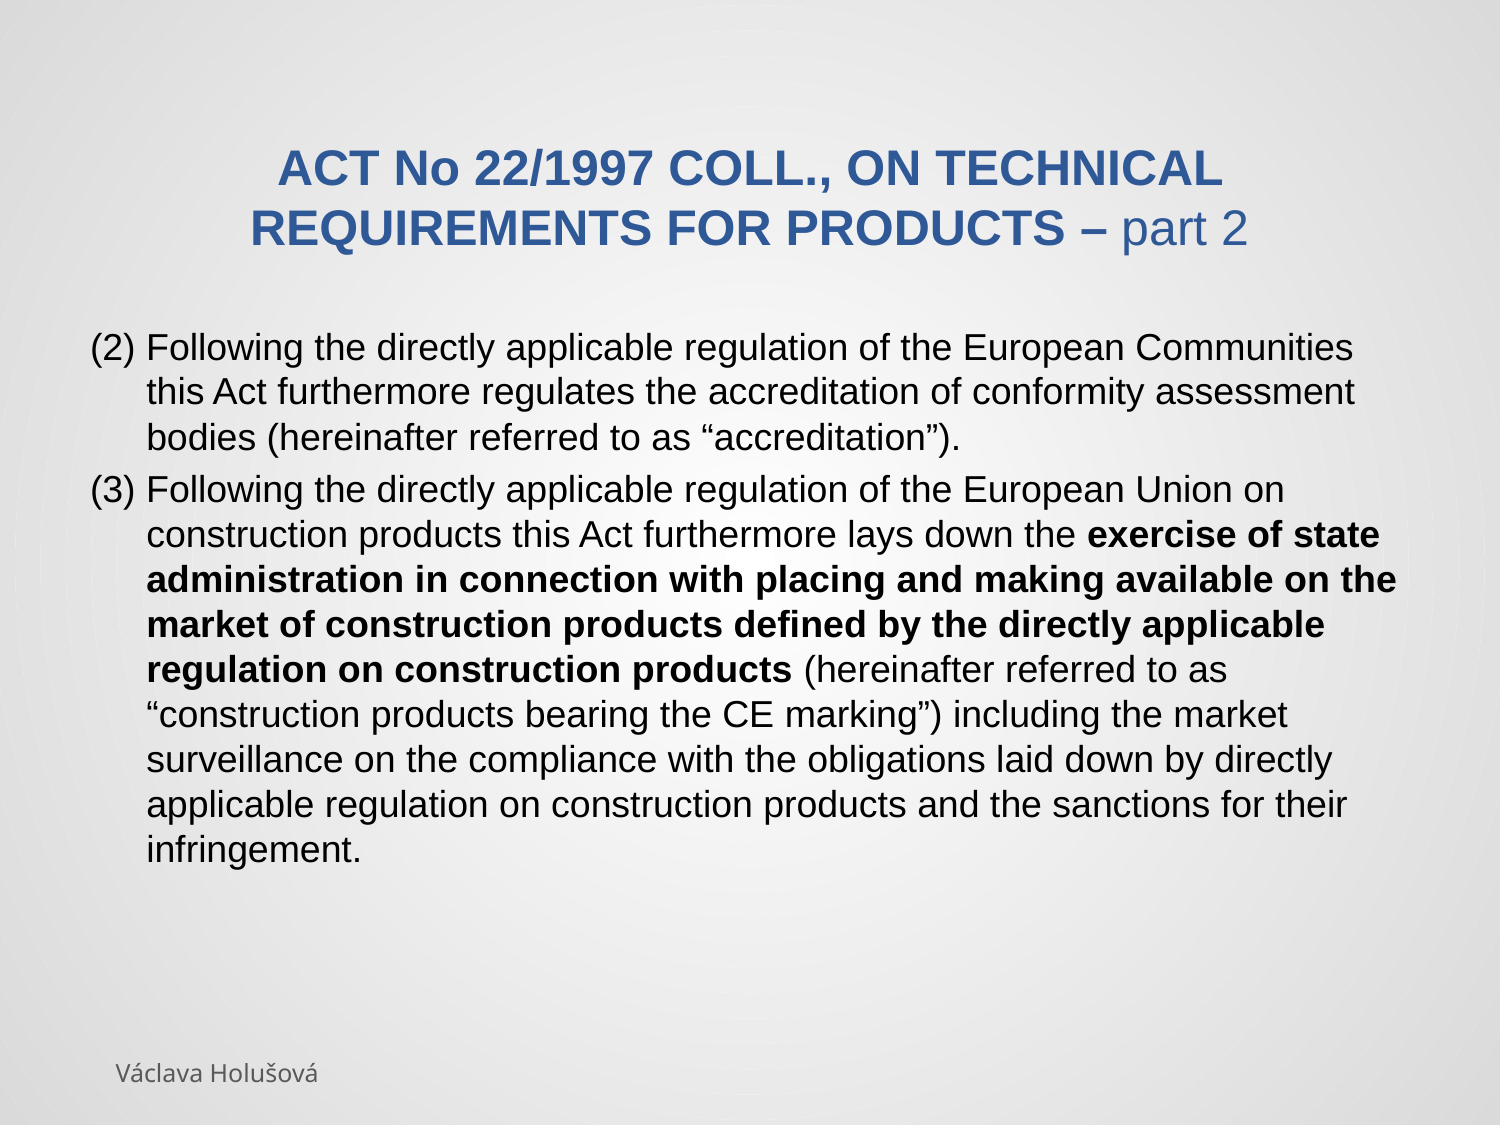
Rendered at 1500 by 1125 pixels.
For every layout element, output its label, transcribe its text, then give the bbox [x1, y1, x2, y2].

footer Václava Holušová [108, 1042, 576, 1103]
list (2) Following the directly applicable regulation of the European Communities this Act furthermore regulates the accreditation of conformity assessment bodies (hereinafter referred to as “accreditation”). (3) Following the directly applicable regulation of the European Union on construction products this Act furthermore lays down the exercise of state administration in connection with placing and making available on the market of construction products defined by the directly applicable regulation on construction products (hereinafter referred to as “construction products bearing the CE marking”) including the market surveillance on the compliance with the obligations laid down by directly applicable regulation on construction products and the sanctions for their infringement. [75, 262, 1425, 1005]
title ACT No 22/1997 COLL., ON TECHNICAL REQUIREMENTS FOR PRODUCTS – part 2 [75, 0, 1425, 262]
